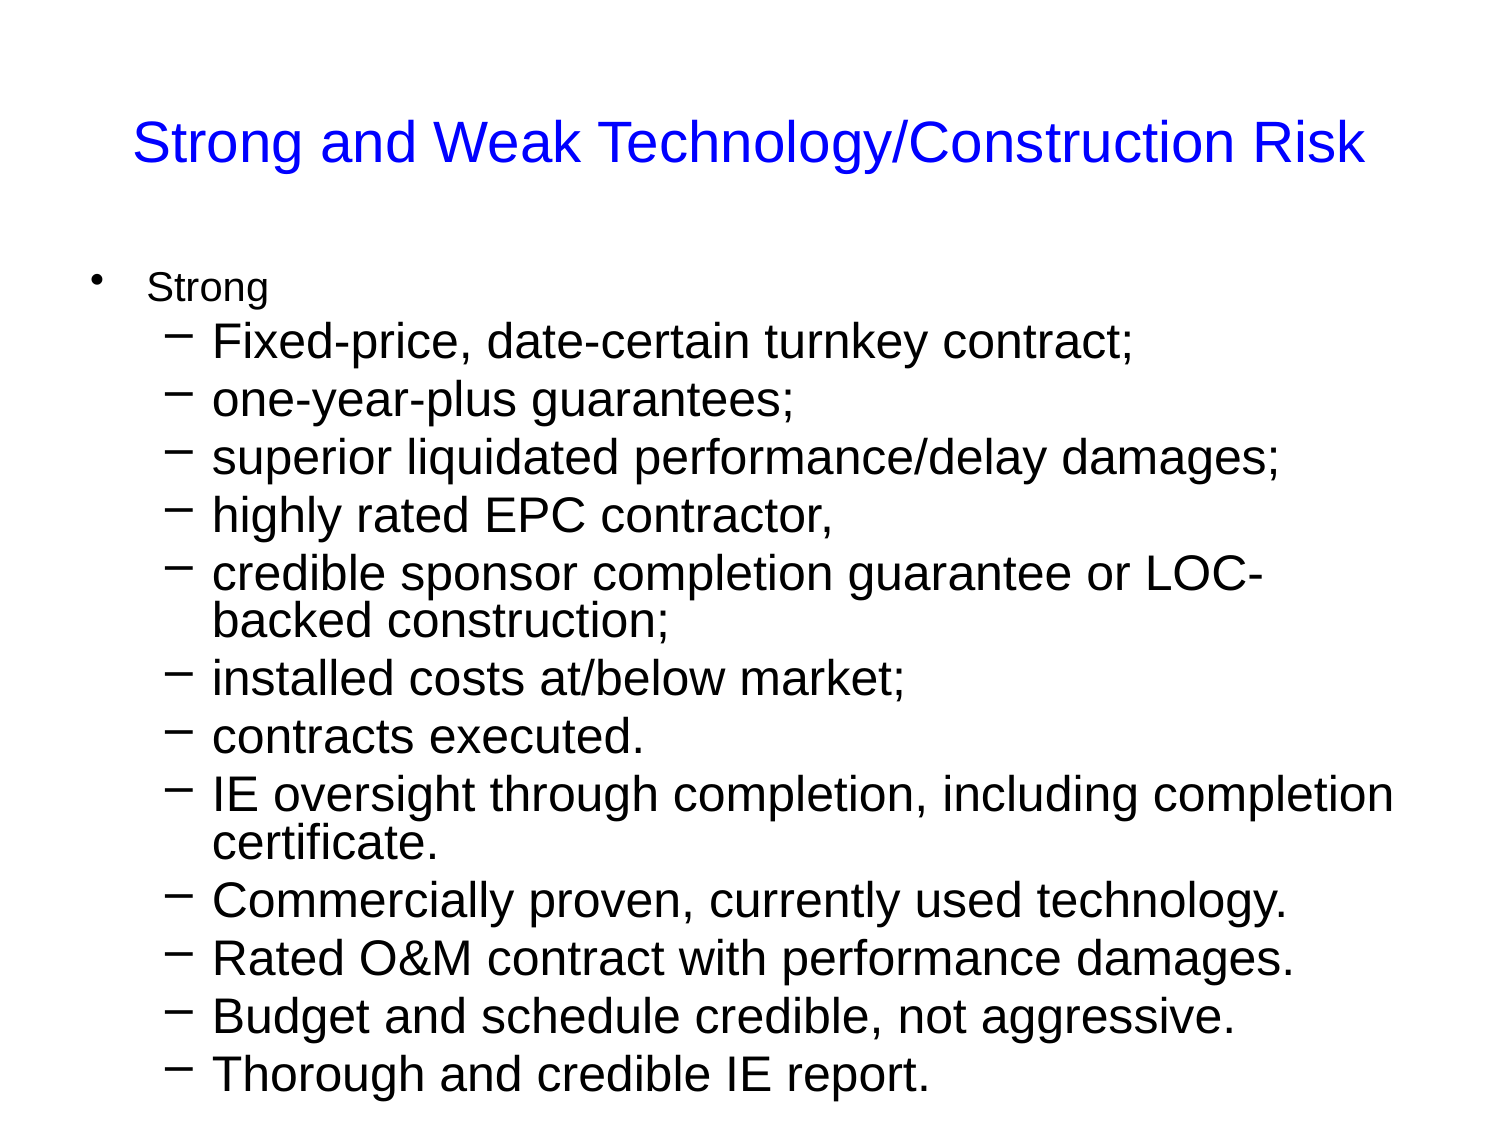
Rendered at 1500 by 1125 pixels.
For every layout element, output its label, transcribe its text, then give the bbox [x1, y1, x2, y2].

title Strong and Weak Technology/Construction Risk [74, 44, 1426, 233]
list Strong Fixed-price, date-certain turnkey contract; one-year-plus guarantees; superior liquidated performance/delay damages; highly rated EPC contractor, credible sponsor completion guarantee or LOC-backed construction; installed costs at/below market; contracts executed. IE oversight through completion, including completion certificate. Commercially proven, currently used technology. Rated O&M contract with performance damages. Budget and schedule credible, not aggressive. Thorough and credible IE report. [74, 262, 1426, 1006]
